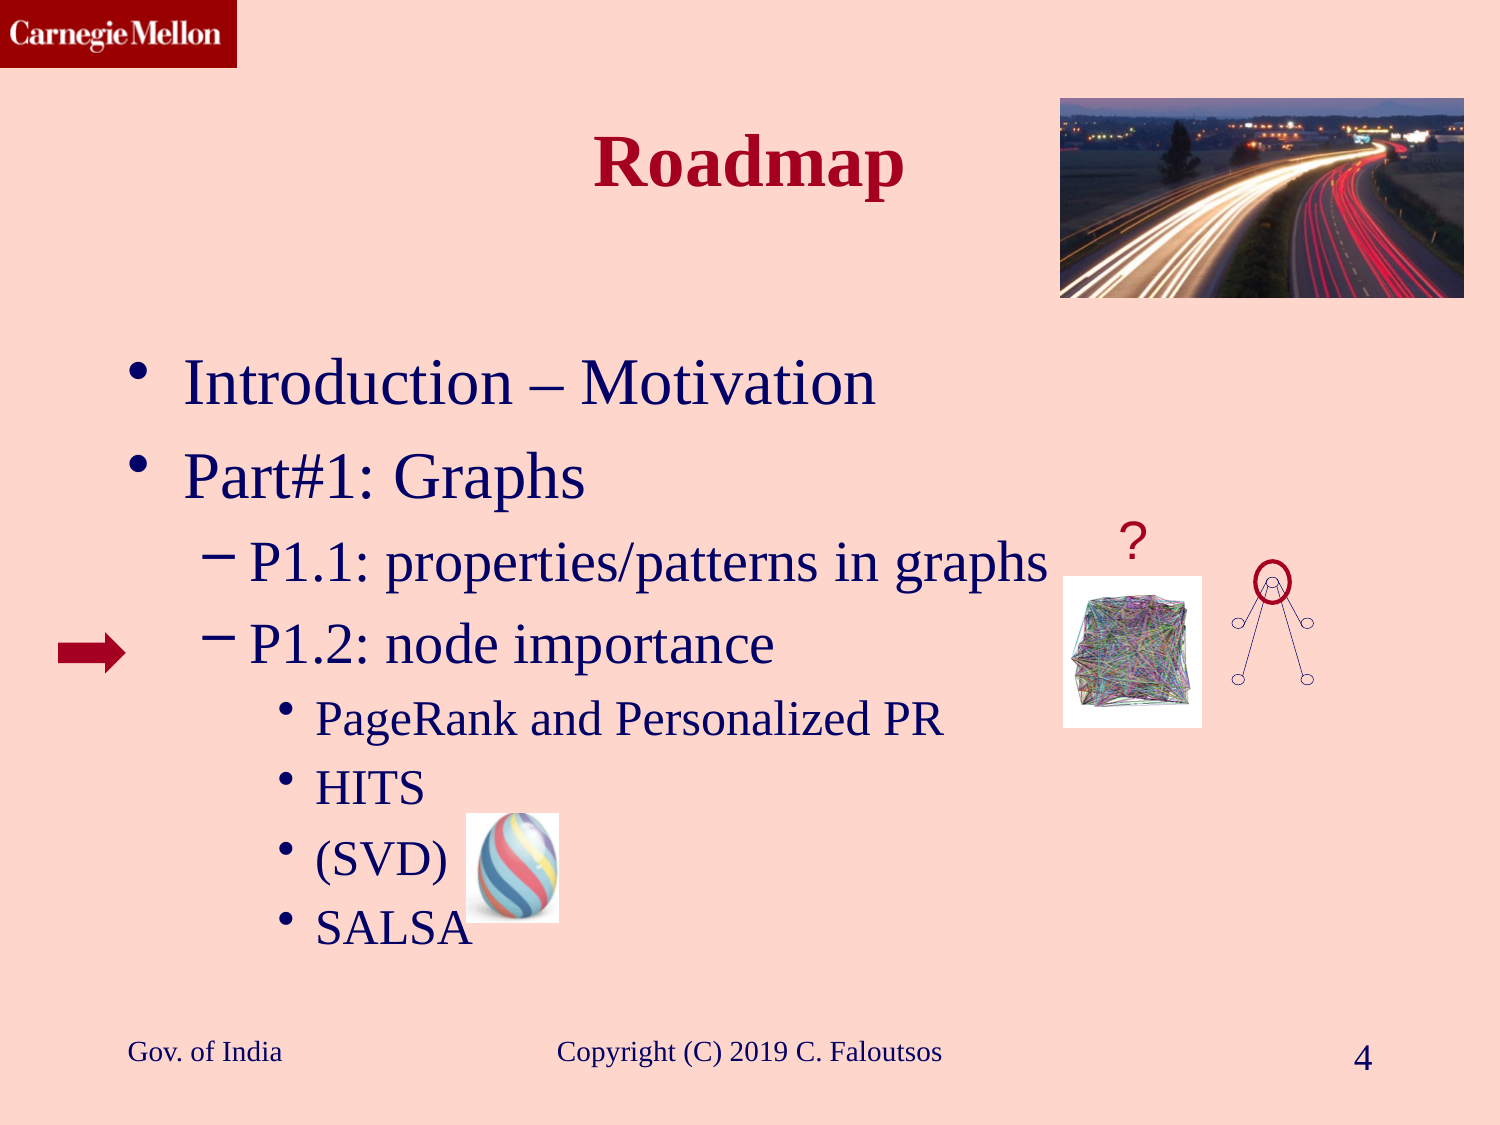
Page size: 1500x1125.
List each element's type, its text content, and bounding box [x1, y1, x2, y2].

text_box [1231, 576, 1314, 686]
picture [1060, 98, 1464, 299]
text_box [58, 632, 126, 674]
slide_number 4 [1074, 1024, 1388, 1101]
slide_number Gov. of India [112, 1024, 426, 1101]
list Introduction – Motivation Part#1: Graphs P1.1: properties/patterns in graphs P1.2: node importance PageRank and Personalized PR HITS (SVD) SALSA [112, 237, 1388, 1001]
picture [1063, 576, 1202, 729]
footer Copyright (C) 2019 C. Faloutsos [512, 1024, 988, 1101]
picture [466, 813, 559, 923]
text_box ? [1103, 497, 1164, 574]
picture [0, 0, 237, 68]
title Roadmap [112, 99, 1058, 213]
text_box [1256, 561, 1289, 575]
